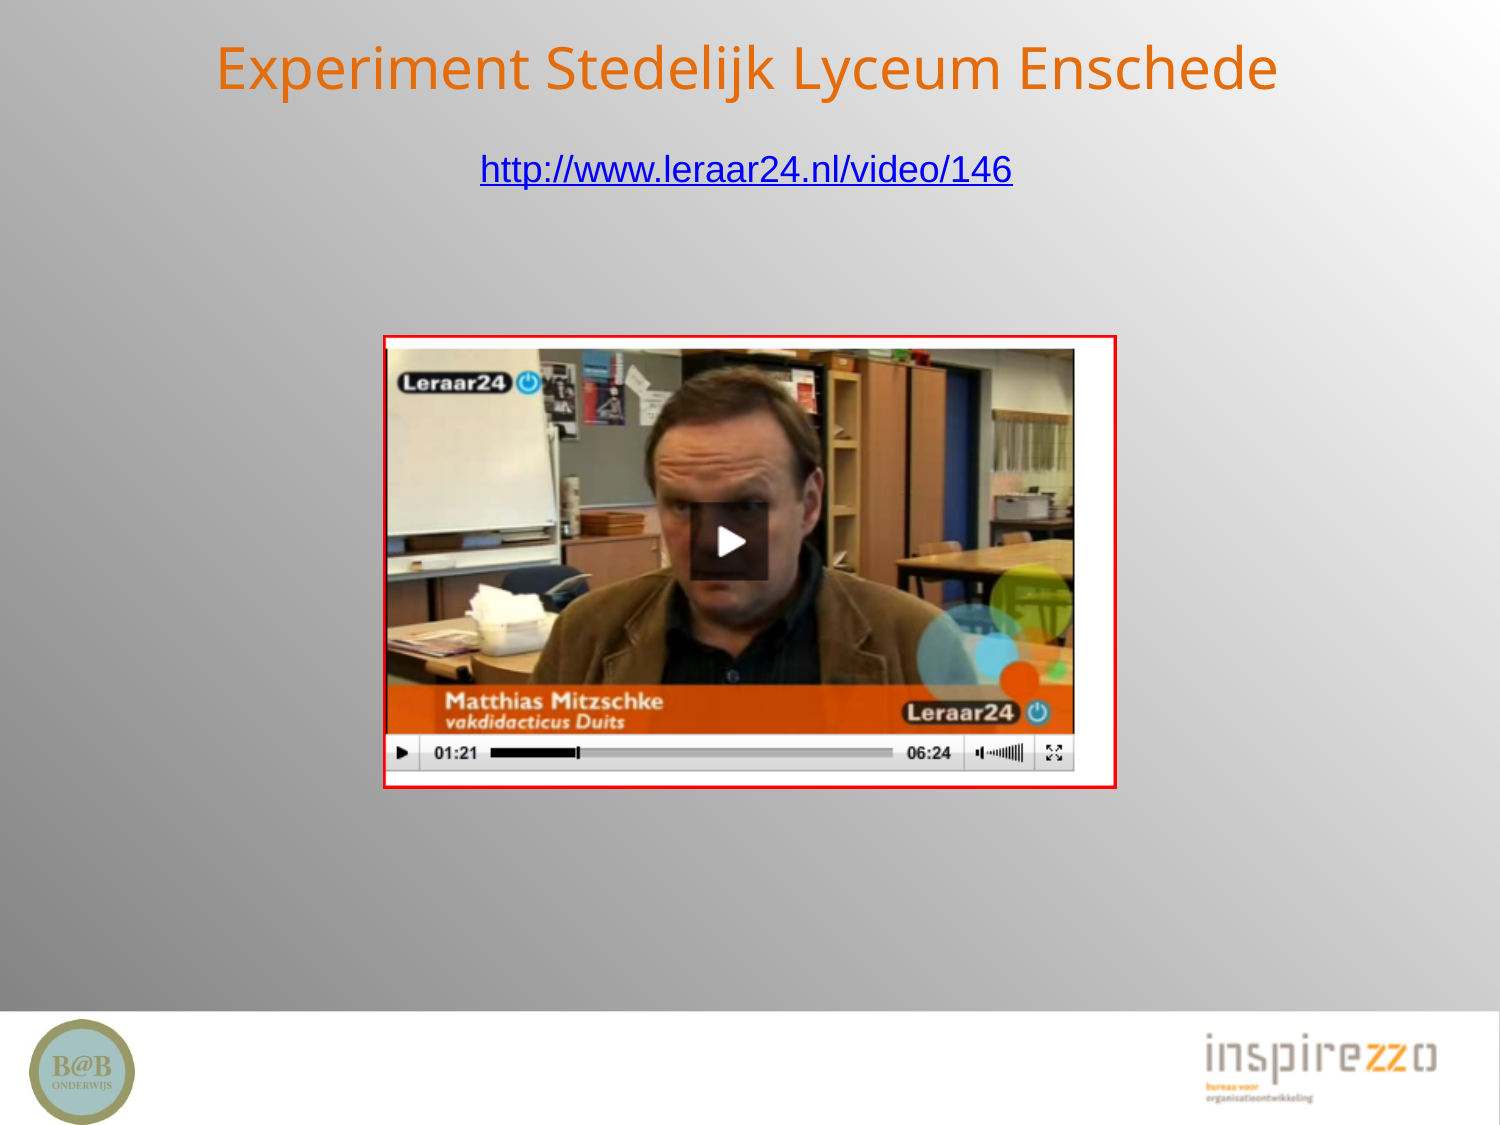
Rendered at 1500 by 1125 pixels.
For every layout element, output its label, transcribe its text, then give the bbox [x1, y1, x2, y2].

picture [383, 335, 1117, 790]
text_box http://www.leraar24.nl/video/146 [465, 137, 1035, 197]
picture [1091, 1015, 1494, 1123]
text_box Experiment Stedelijk Lyceum Enschede [18, 23, 1478, 109]
text_box [0, 1009, 1500, 1125]
picture [29, 1019, 136, 1125]
